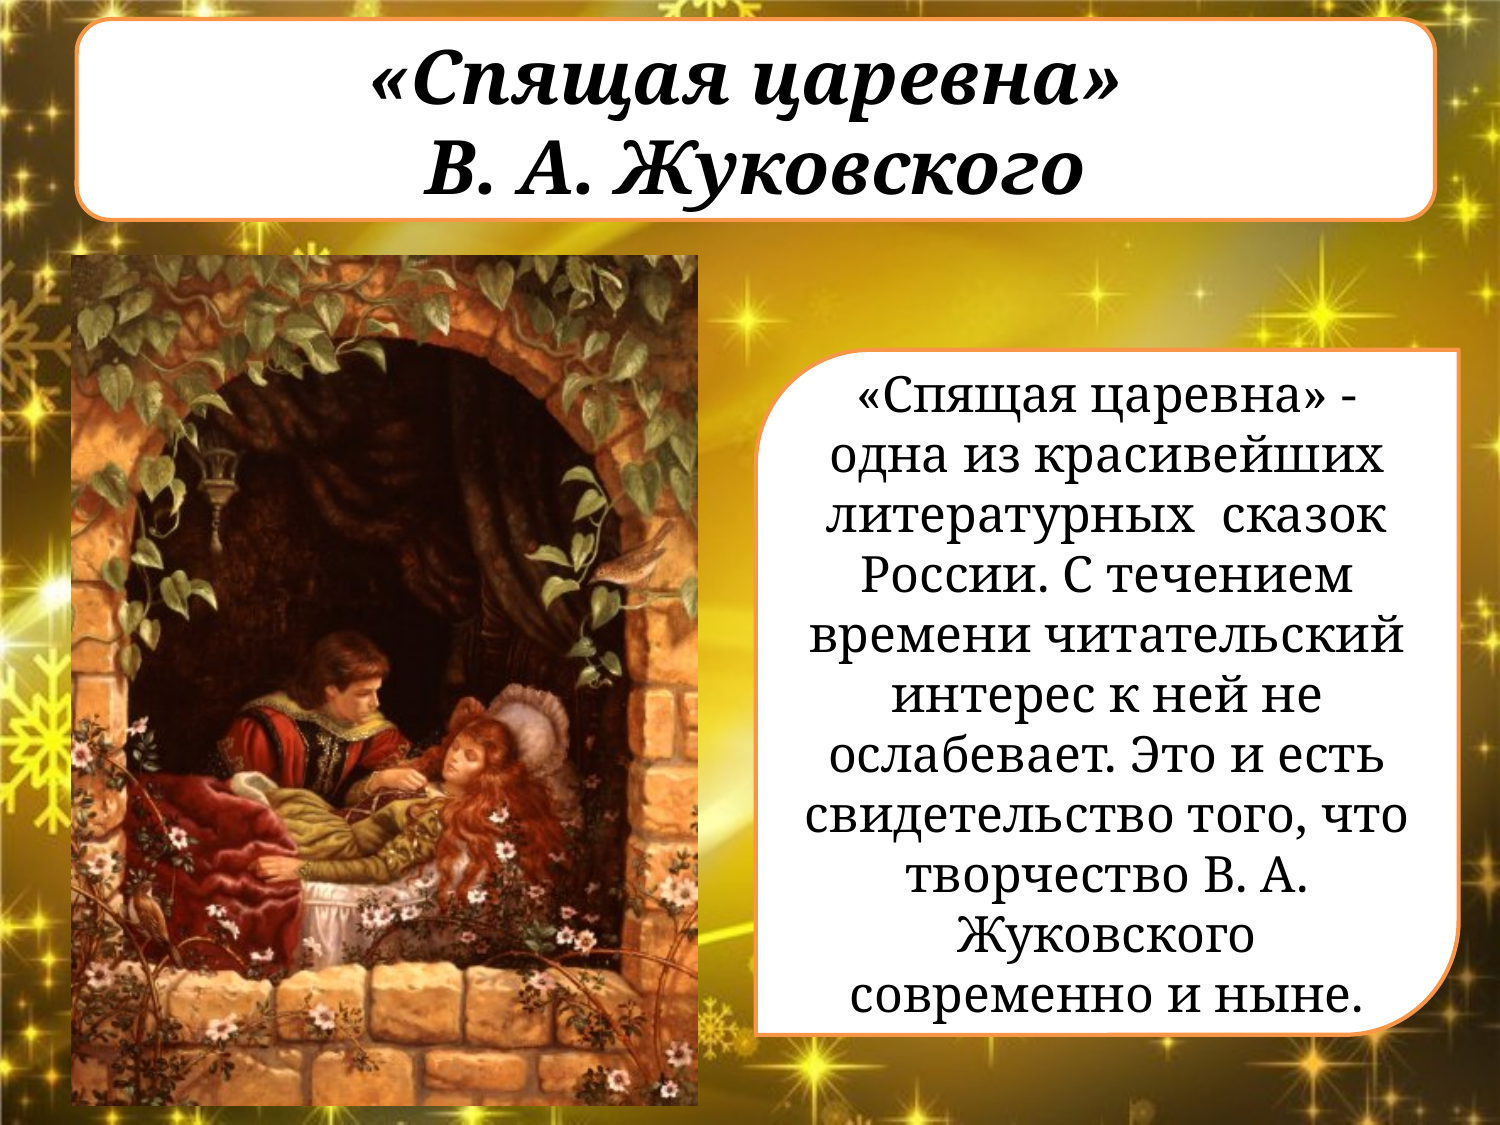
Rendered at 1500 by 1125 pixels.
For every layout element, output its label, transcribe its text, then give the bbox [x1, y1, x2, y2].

text_box «Спящая царевна» - одна из красивейших литературных сказок России. С течением времени читательский интерес к ней не ослабевает. Это и есть свидетельство того, что творчество В. А. Жуковского современно и ныне. [753, 347, 1461, 1037]
picture [0, 0, 1500, 1125]
text_box «Спящая царевна» В. А. Жуковского [74, 16, 1438, 222]
